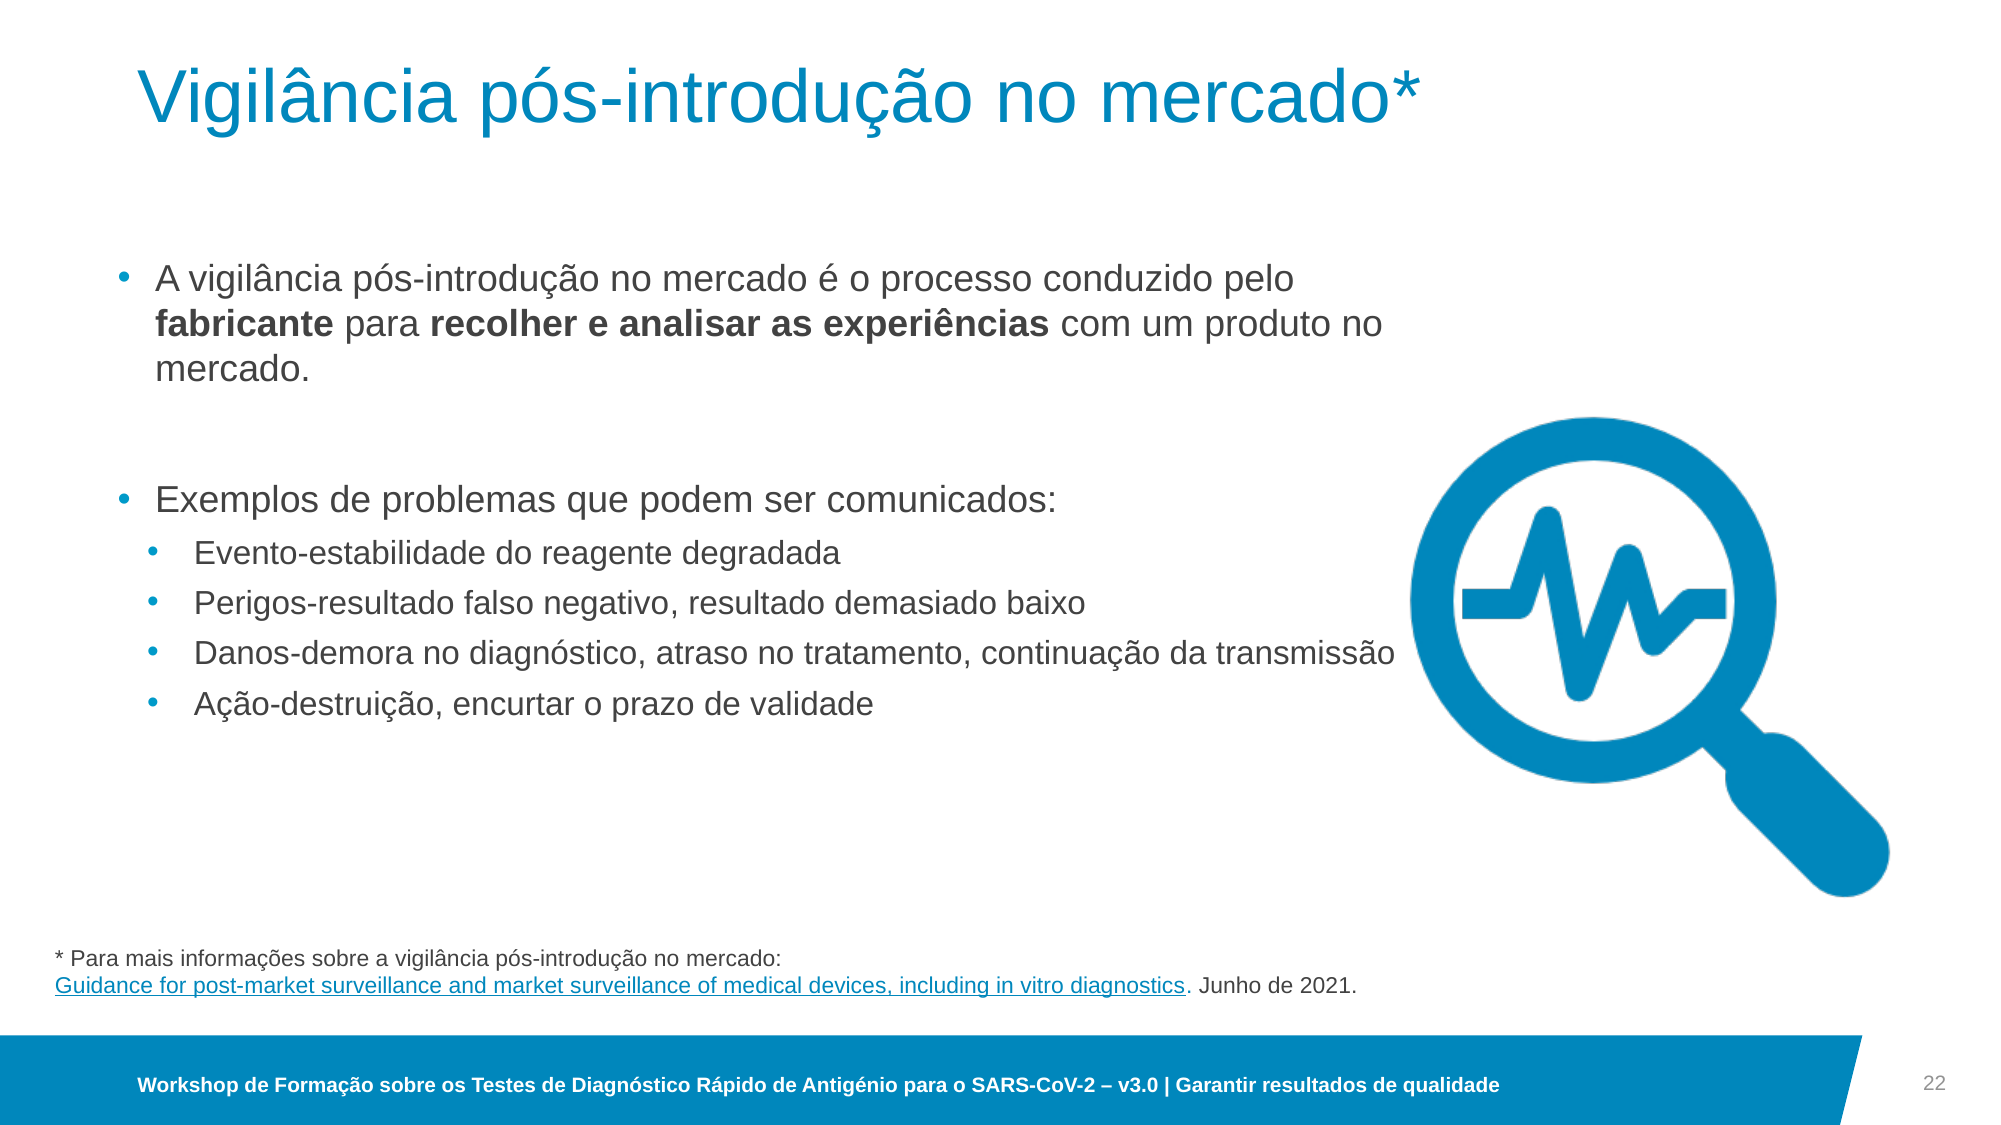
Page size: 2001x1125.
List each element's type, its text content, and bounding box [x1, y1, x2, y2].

list A vigilância pós-introdução no mercado é o processo conduzido pelo fabricante para recolher e analisar as experiências com um produto no mercado. Exemplos de problemas que podem ser comunicados: Evento-estabilidade do reagente degradada Perigos-resultado falso negativo, resultado demasiado baixo Danos-demora no diagnóstico, atraso no tratamento, continuação da transmissão Ação-destruição, encurtar o prazo de validade [114, 253, 1417, 809]
slide_number 22 [1862, 1035, 1947, 1125]
text_box * Para mais informações sobre a vigilância pós-introdução no mercado: Guidance for post-market surveillance and market surveillance of medical devices, including in vitro diagnostics. Junho de 2021. [40, 936, 1905, 1006]
picture [1367, 371, 1941, 945]
title Vigilância pós-introdução no mercado* [137, 0, 1863, 139]
footer Workshop de Formação sobre os Testes de Diagnóstico Rápido de Antigénio para o SARS-CoV-2 – v3.0 | Garantir resultados de qualidade [137, 1042, 1657, 1125]
